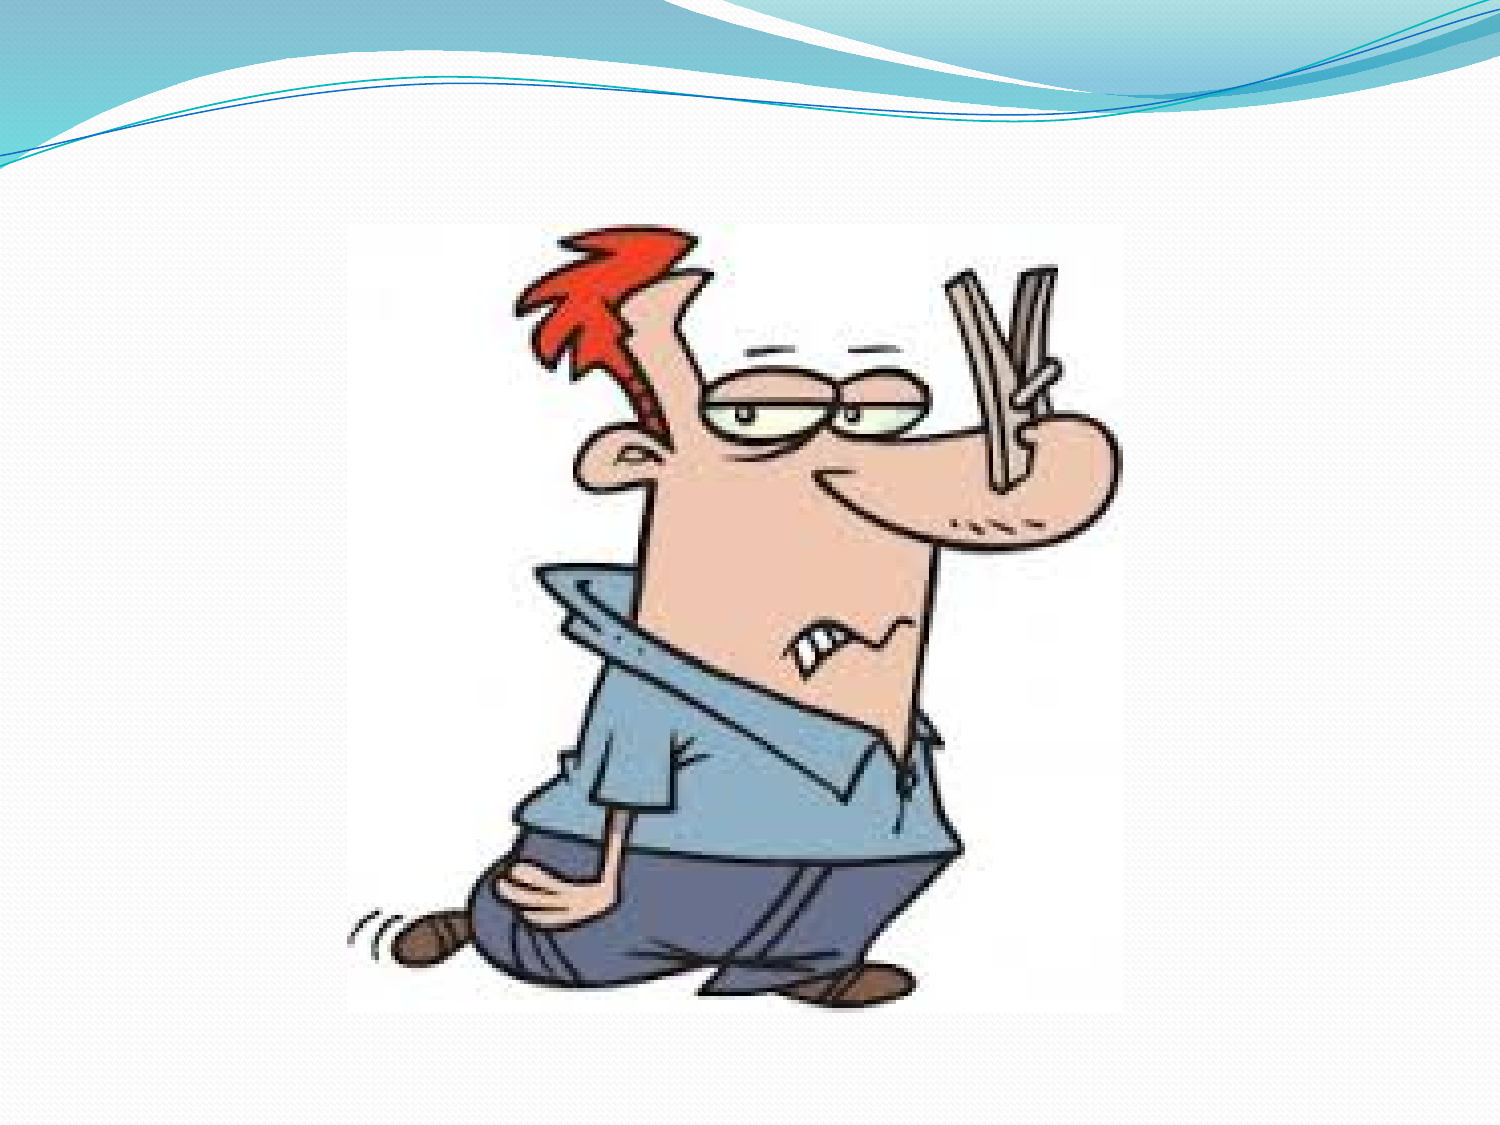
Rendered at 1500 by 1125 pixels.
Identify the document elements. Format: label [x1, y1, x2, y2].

list [347, 224, 1124, 1013]
